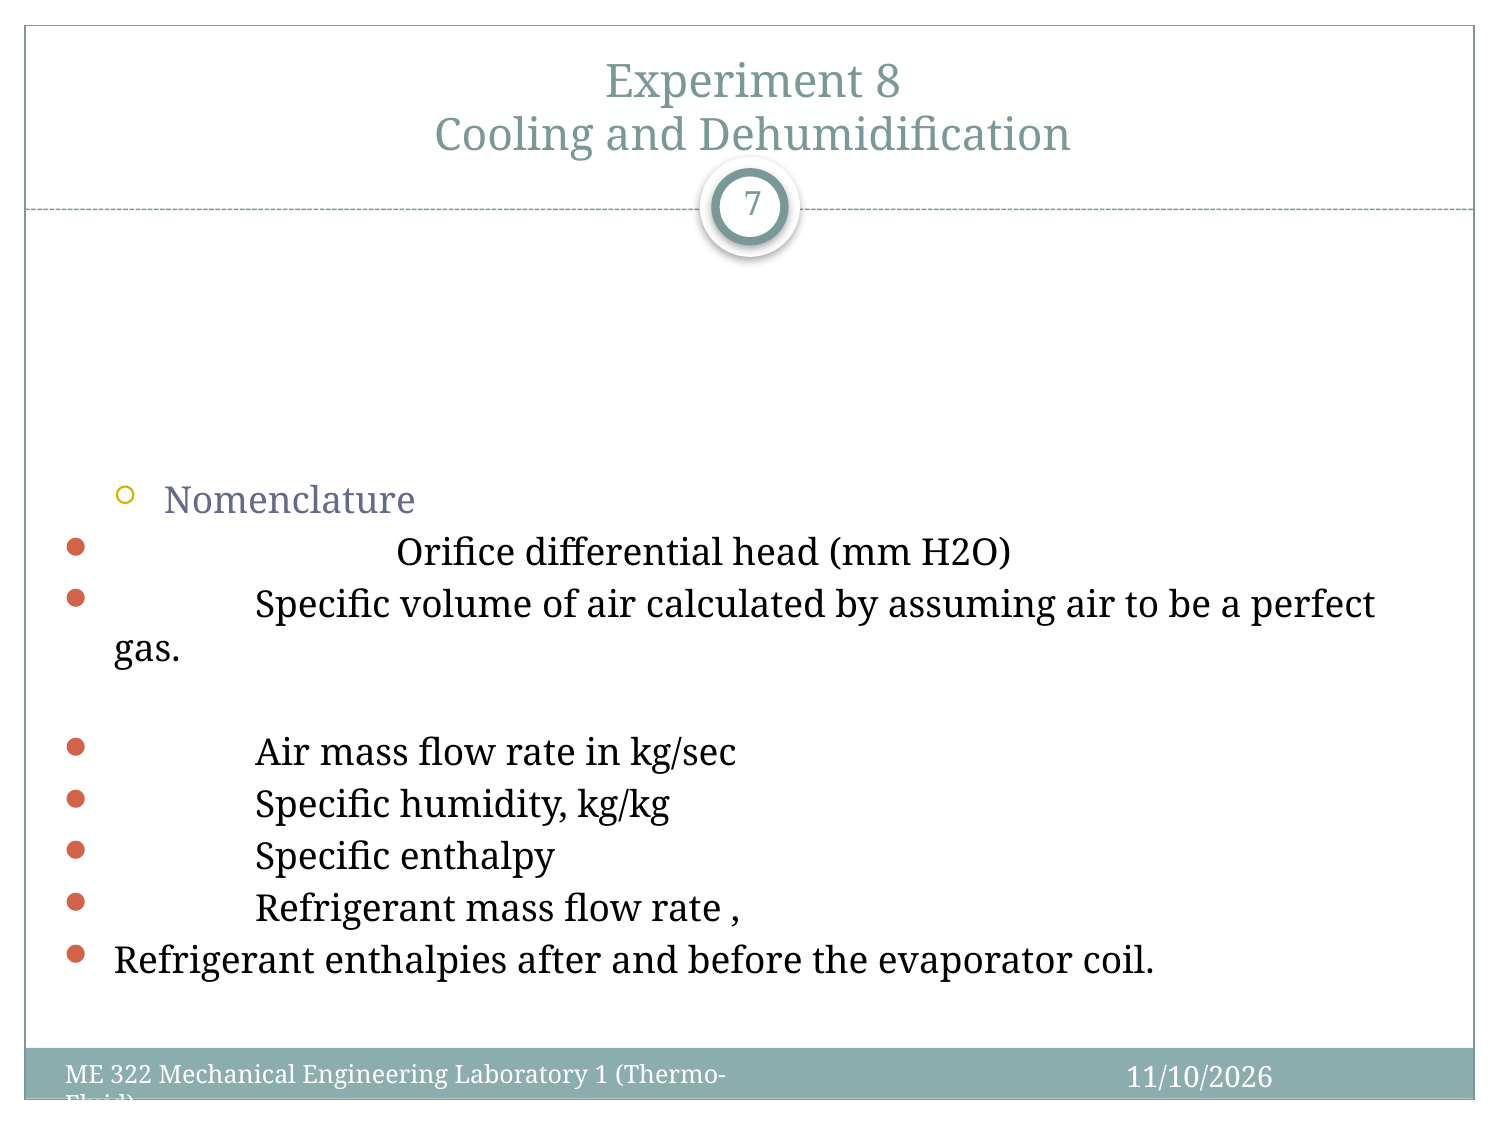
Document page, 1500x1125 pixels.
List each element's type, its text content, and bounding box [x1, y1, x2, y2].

footer ME 322 Mechanical Engineering Laboratory 1 (Thermo-Fluid) [50, 1051, 809, 1112]
title Experiment 8 Cooling and Dehumidification [53, 42, 1454, 168]
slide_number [950, 1050, 1450, 1111]
slide_number 7 [715, 168, 791, 241]
